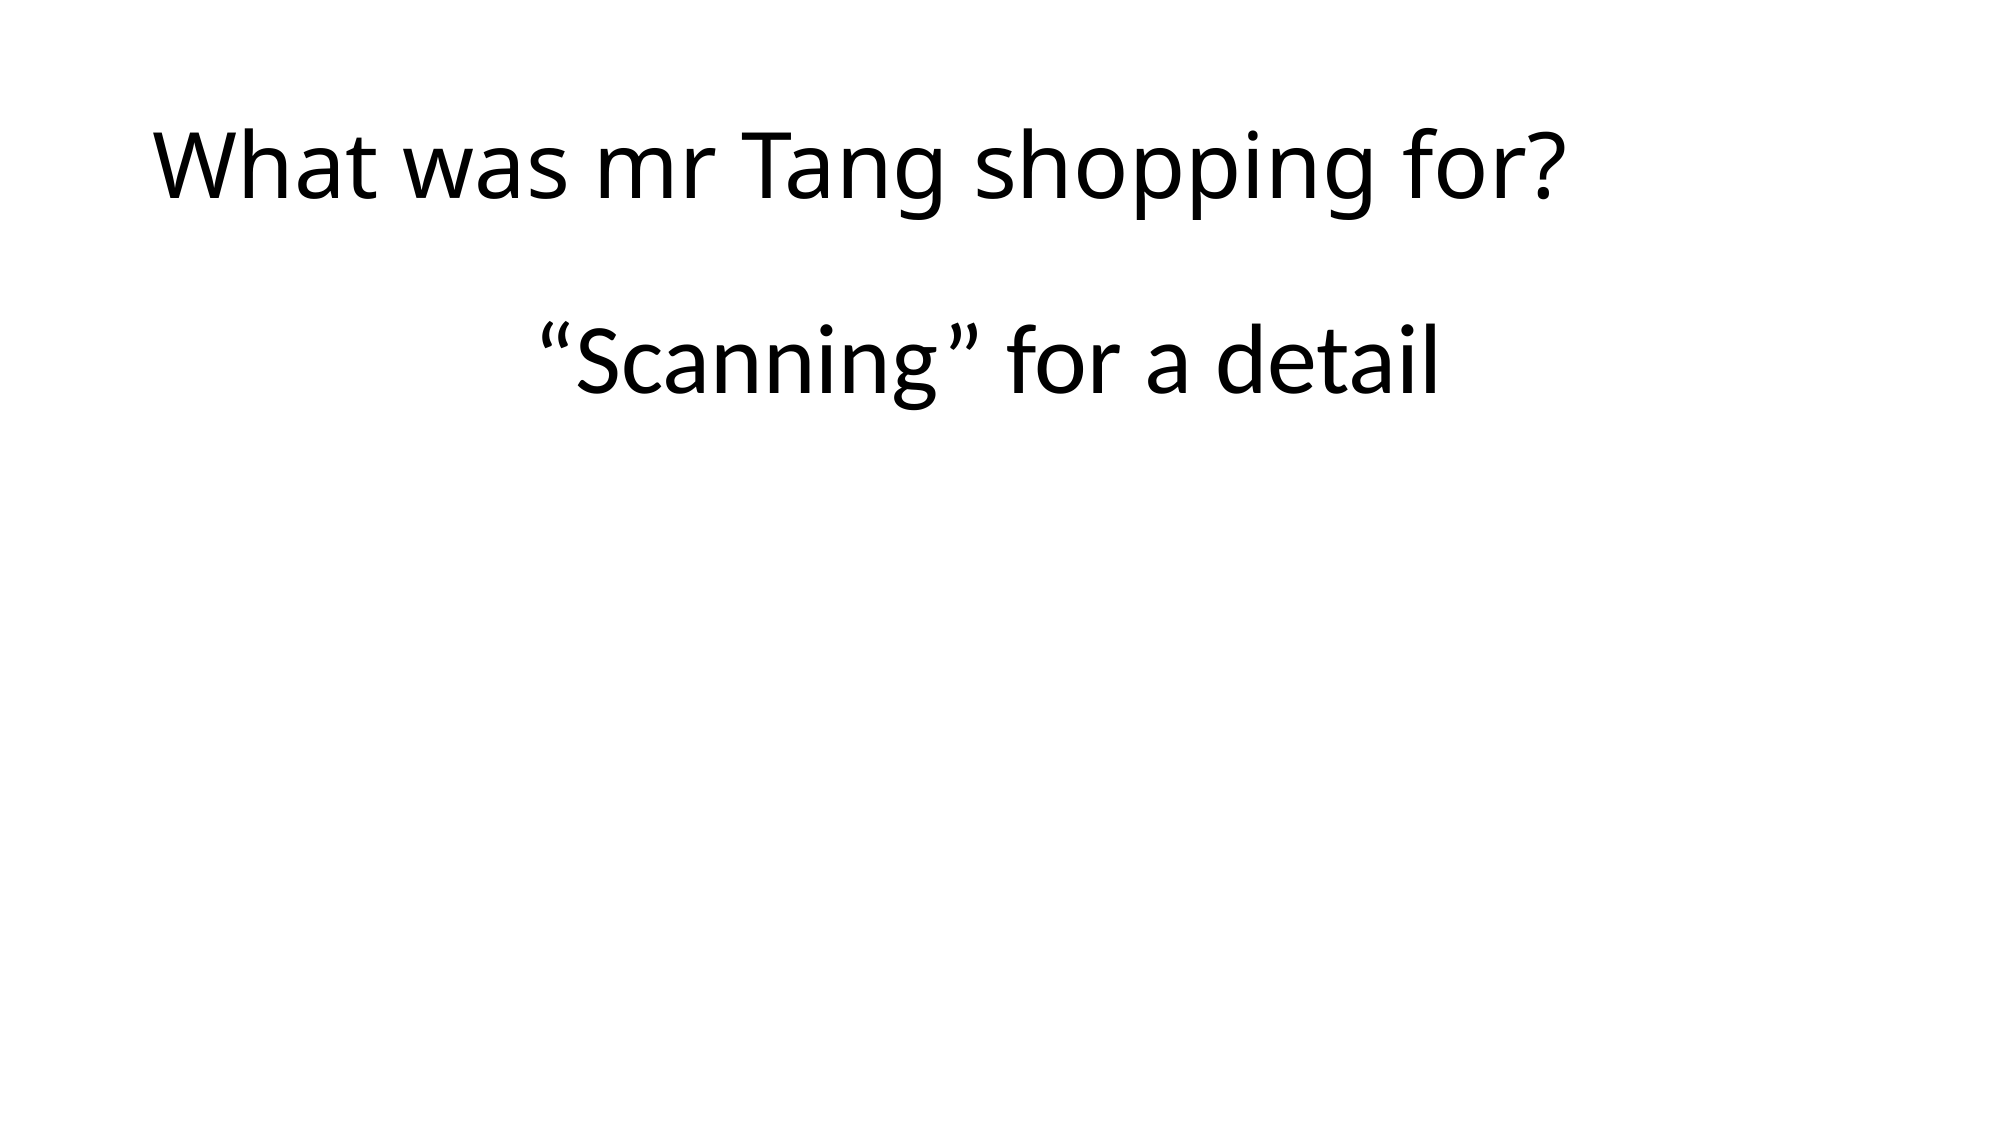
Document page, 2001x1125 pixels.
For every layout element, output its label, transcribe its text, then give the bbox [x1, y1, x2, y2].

list “Scanning” for a detail [137, 299, 1863, 1014]
title What was mr Tang shopping for? [137, 59, 1863, 278]
